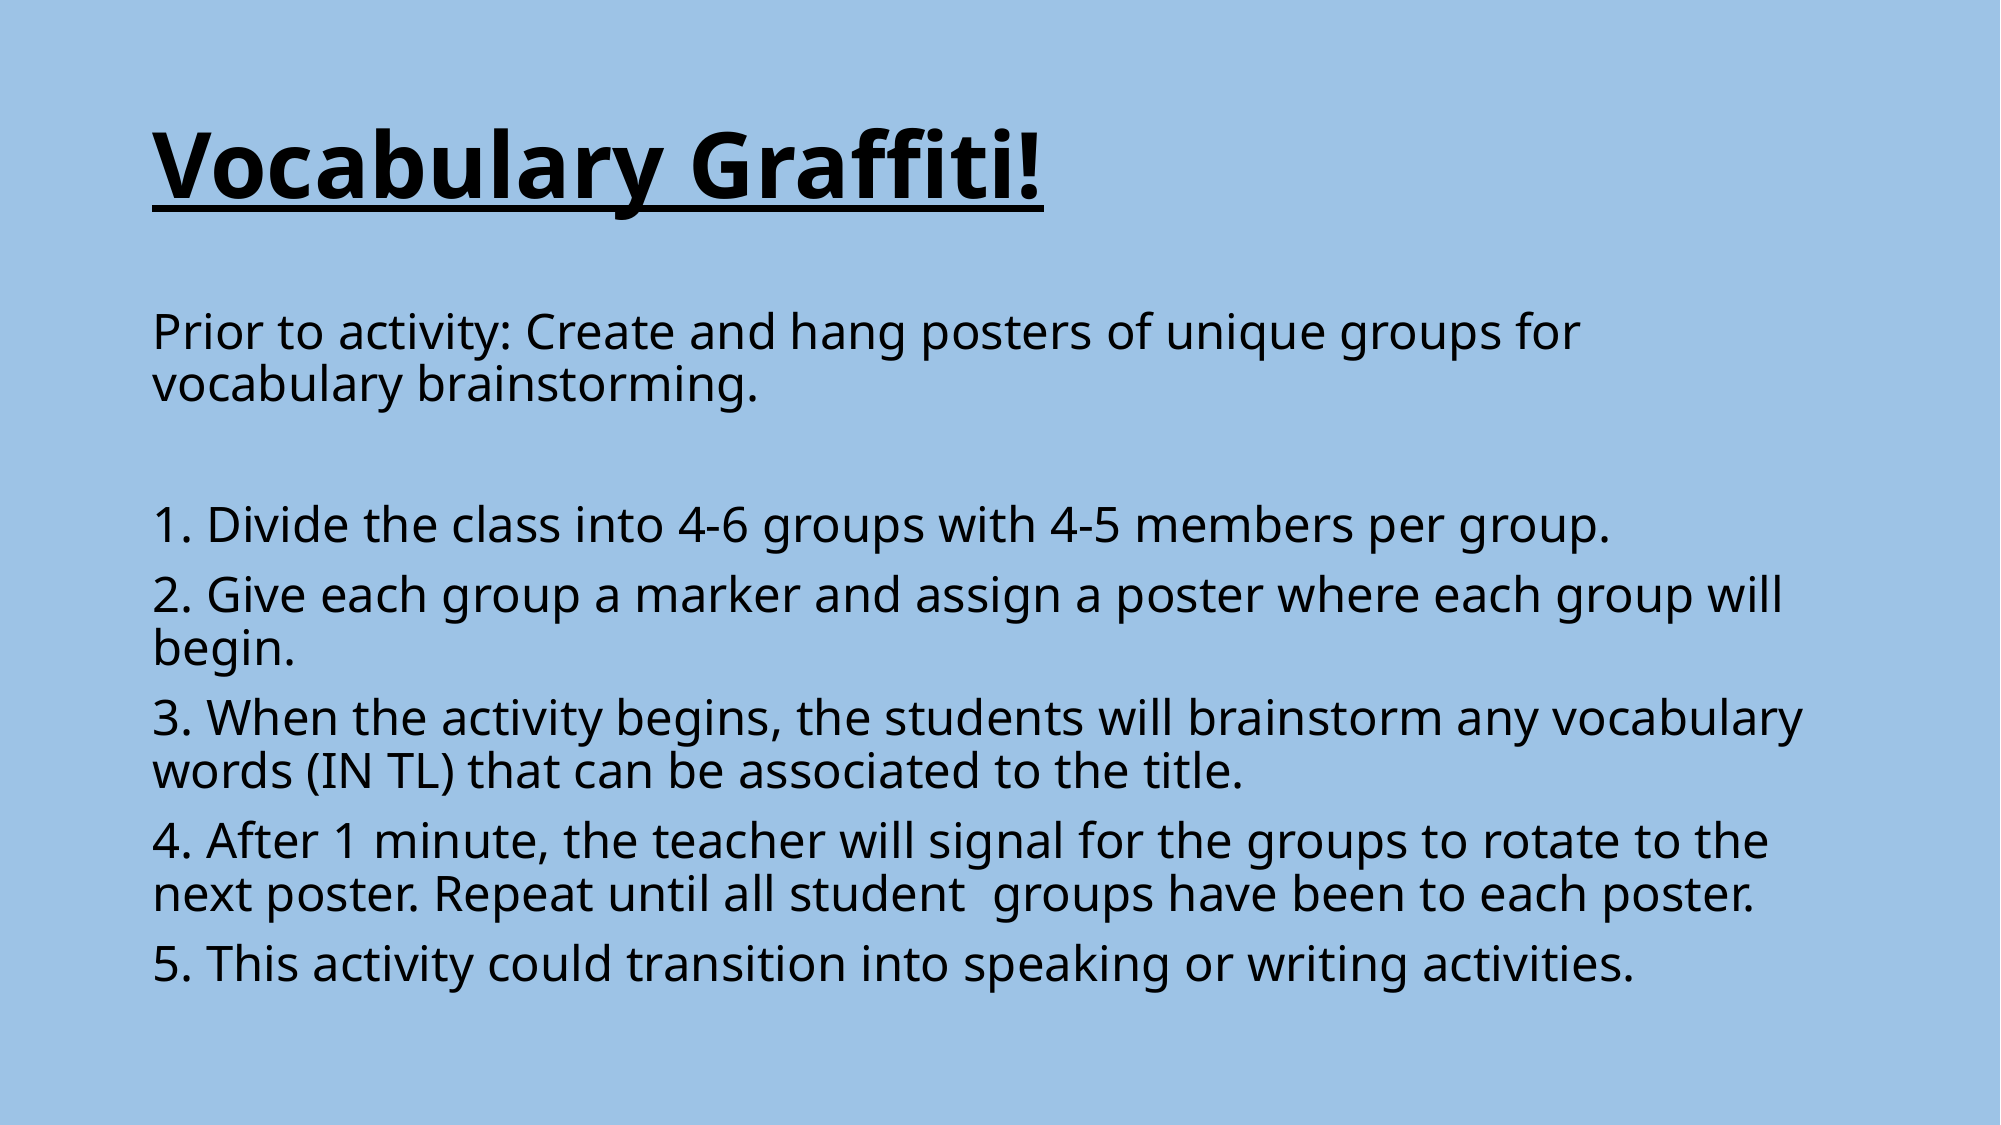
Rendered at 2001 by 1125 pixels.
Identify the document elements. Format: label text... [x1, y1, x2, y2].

list Prior to activity: Create and hang posters of unique groups for vocabulary brainstorming. 1. Divide the class into 4-6 groups with 4-5 members per group. 2. Give each group a marker and assign a poster where each group will begin. 3. When the activity begins, the students will brainstorm any vocabulary words (IN TL) that can be associated to the title. 4. After 1 minute, the teacher will signal for the groups to rotate to the next poster. Repeat until all student groups have been to each poster. 5. This activity could transition into speaking or writing activities. [137, 299, 1863, 1014]
title Vocabulary Graffiti! [137, 59, 1863, 278]
